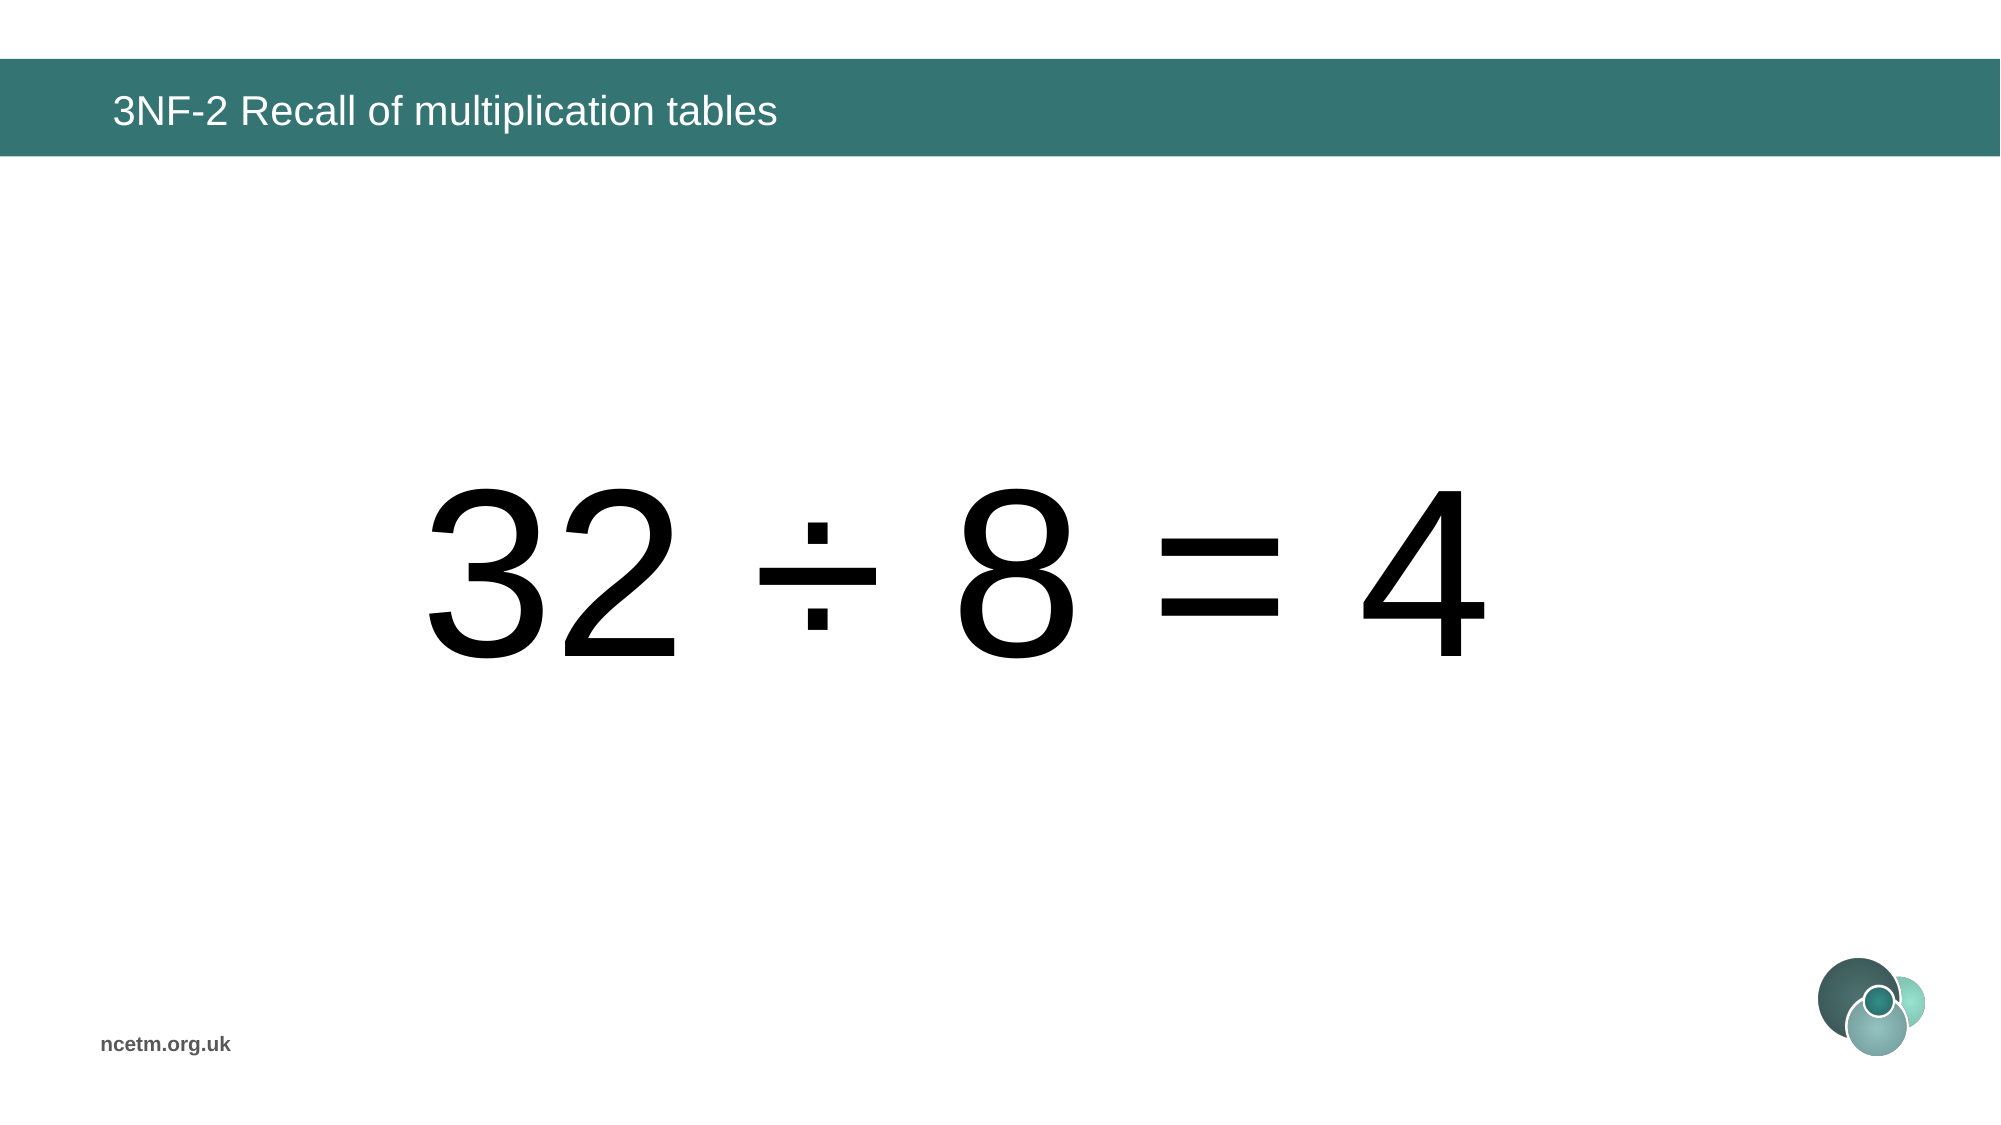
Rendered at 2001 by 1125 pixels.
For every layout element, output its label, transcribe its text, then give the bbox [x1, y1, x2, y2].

title 3NF-2 Recall of multiplication tables [97, 76, 1945, 147]
text_box 4 [1344, 409, 1508, 712]
text_box 32 ÷ 8 = [405, 409, 1344, 712]
picture [1818, 958, 1925, 1056]
